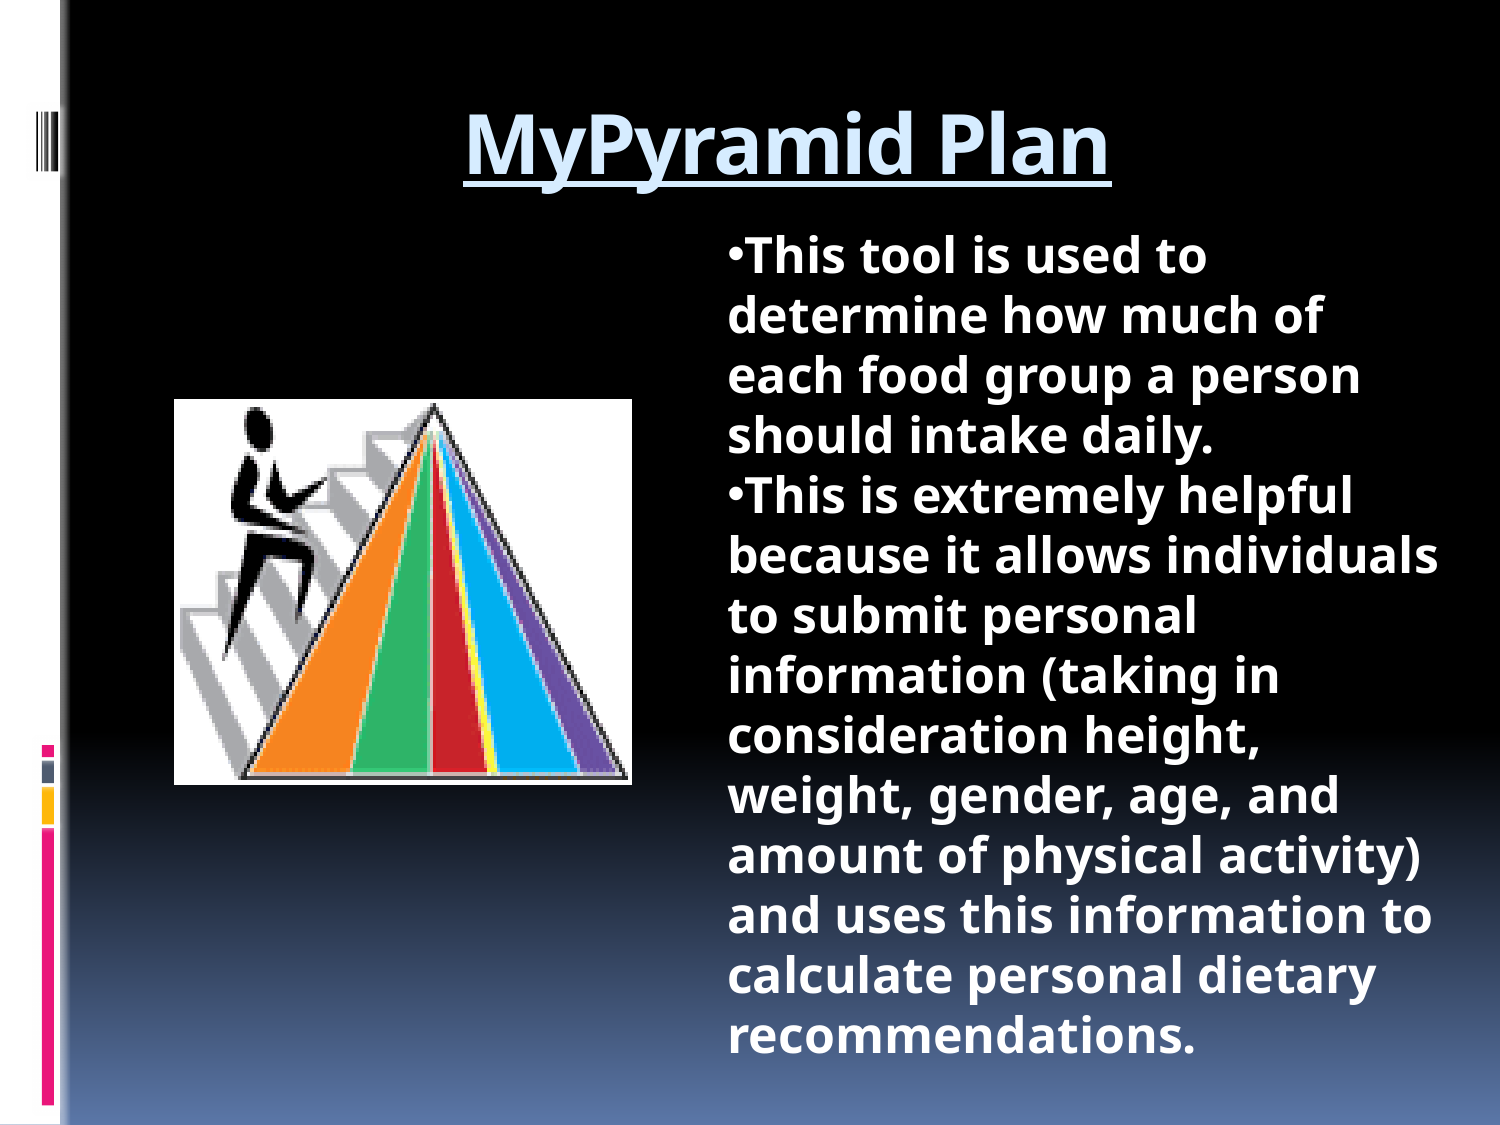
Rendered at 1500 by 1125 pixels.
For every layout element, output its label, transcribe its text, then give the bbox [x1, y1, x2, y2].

title MyPyramid Plan [150, 83, 1425, 234]
picture [174, 399, 632, 785]
text_box This tool is used to determine how much of each food group a person should intake daily. This is extremely helpful because it allows individuals to submit personal information (taking in consideration height, weight, gender, age, and amount of physical activity) and uses this information to calculate personal dietary recommendations. [712, 216, 1463, 1116]
